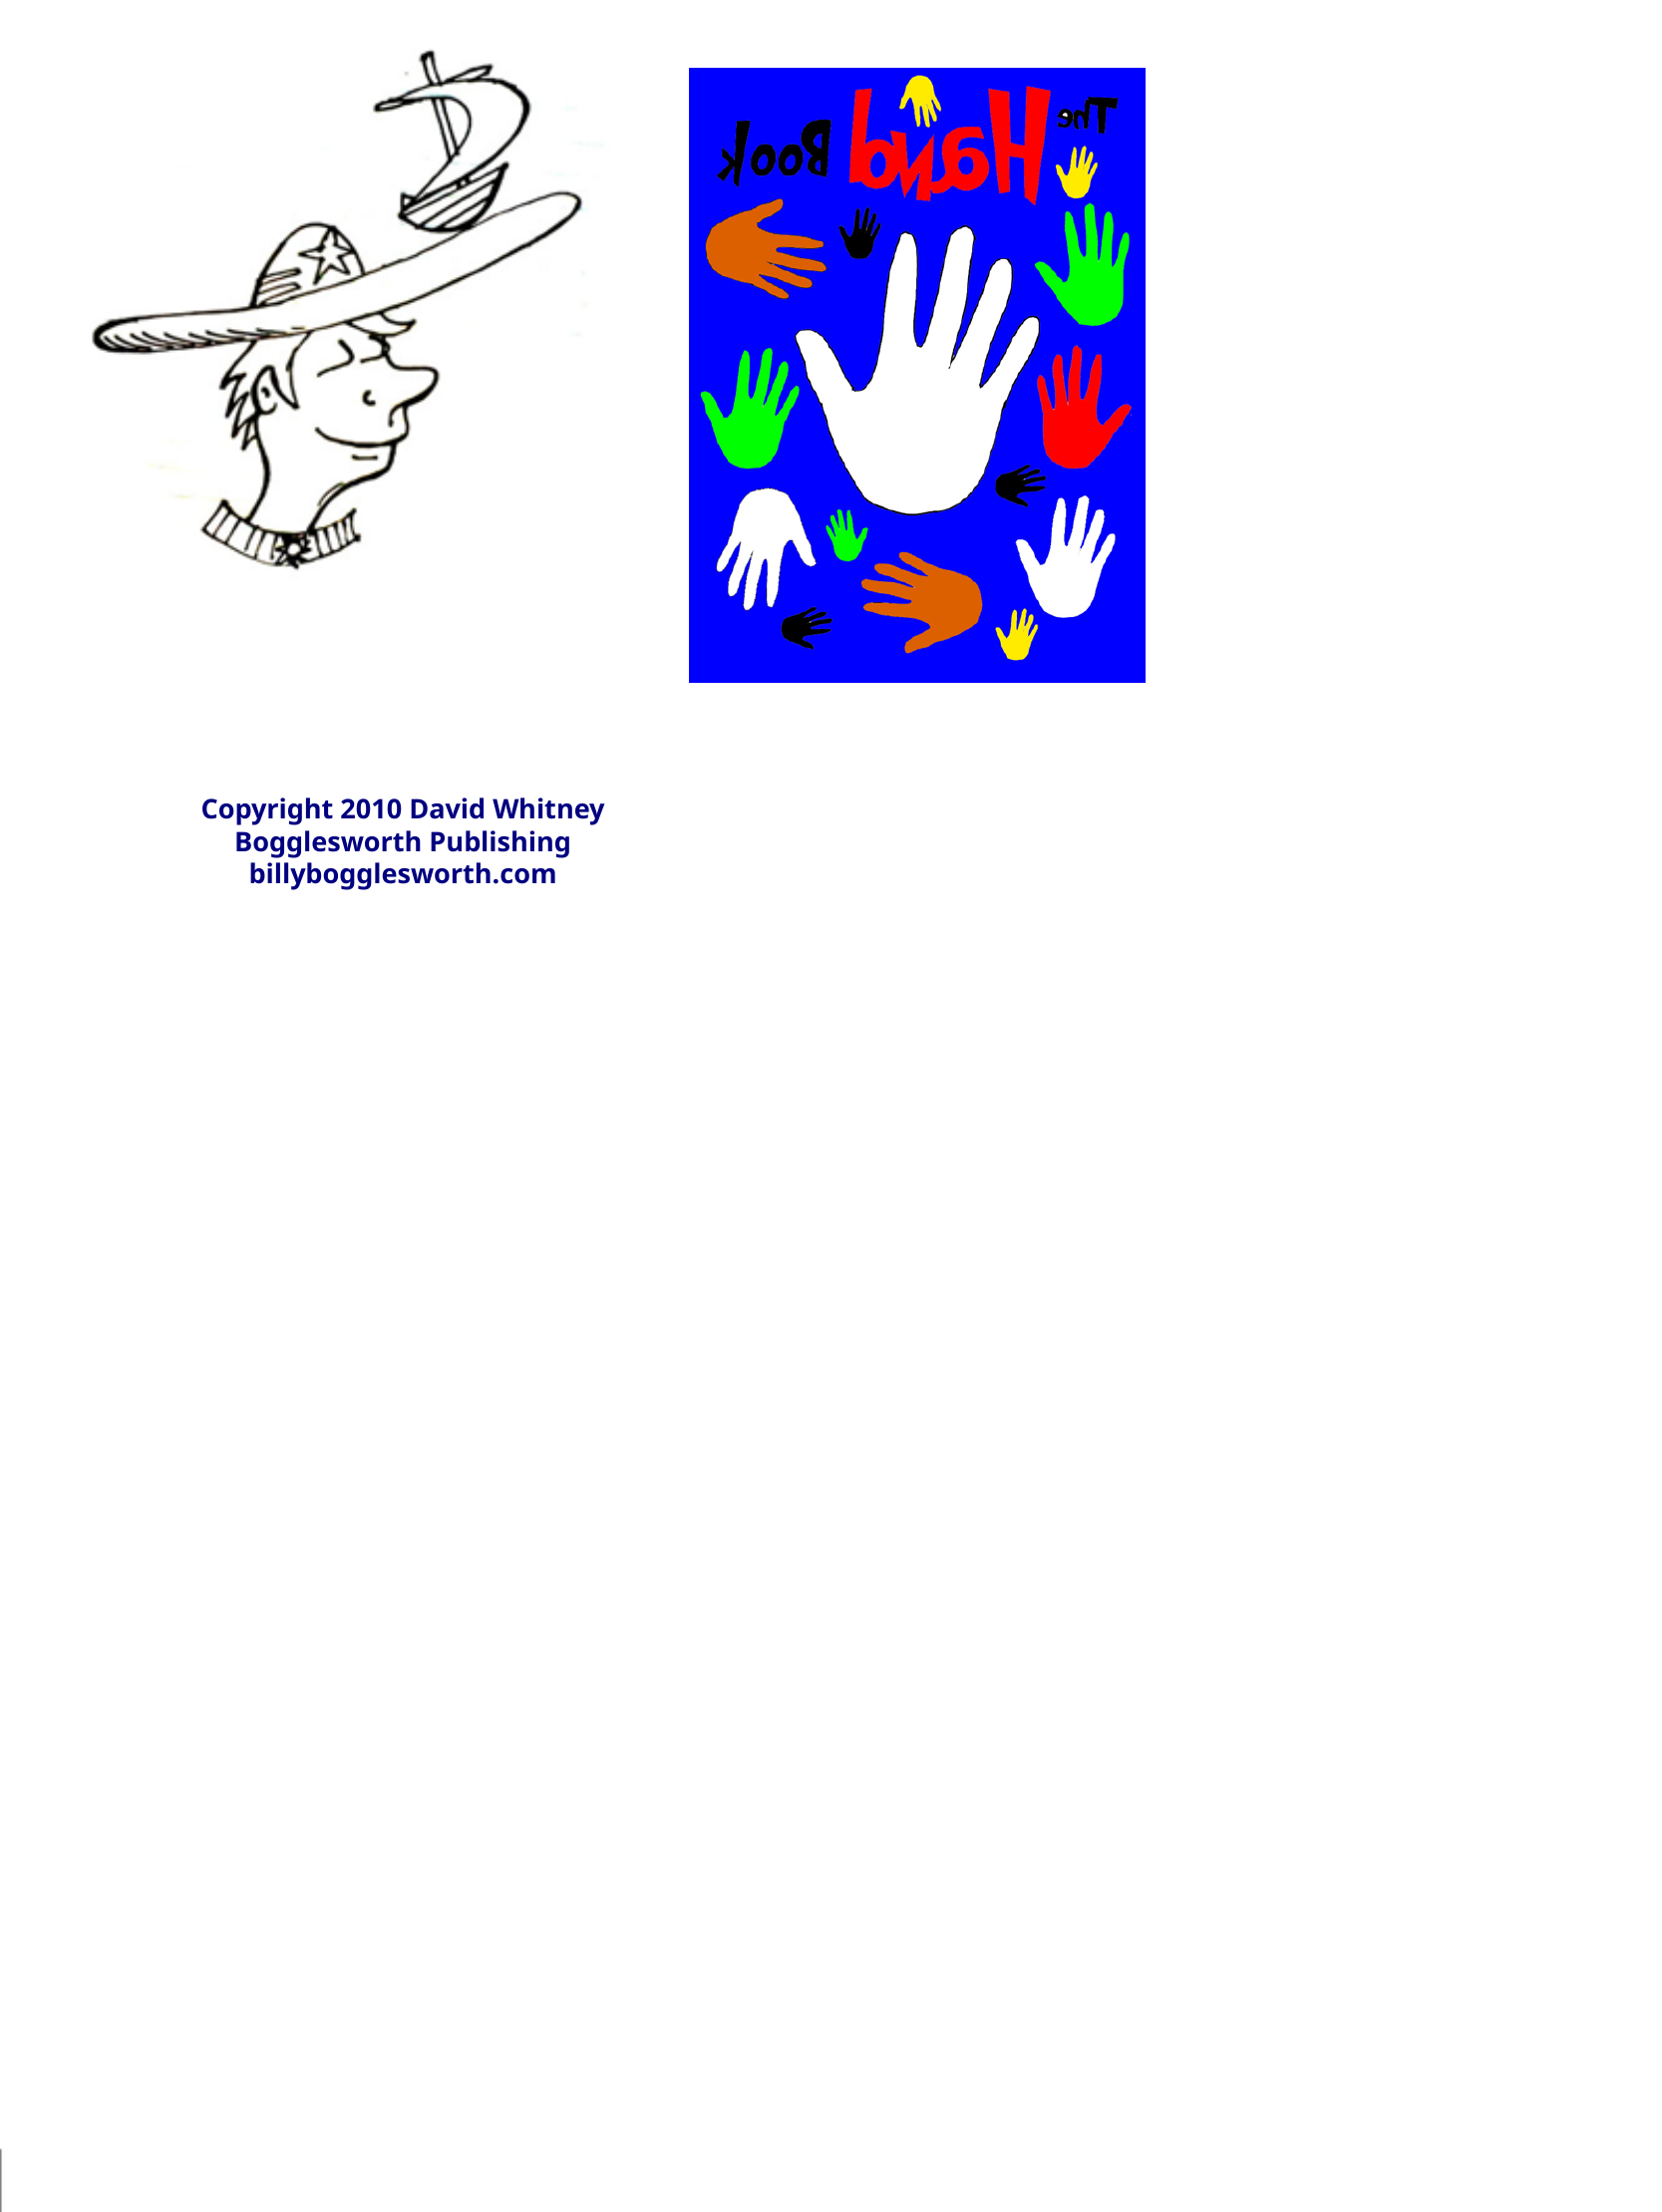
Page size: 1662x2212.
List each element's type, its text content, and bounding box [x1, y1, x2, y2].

picture [0, 0, 1662, 2212]
text_box Copyright 2010 David Whitney Bogglesworth Publishing billybogglesworth.com [118, 785, 688, 897]
